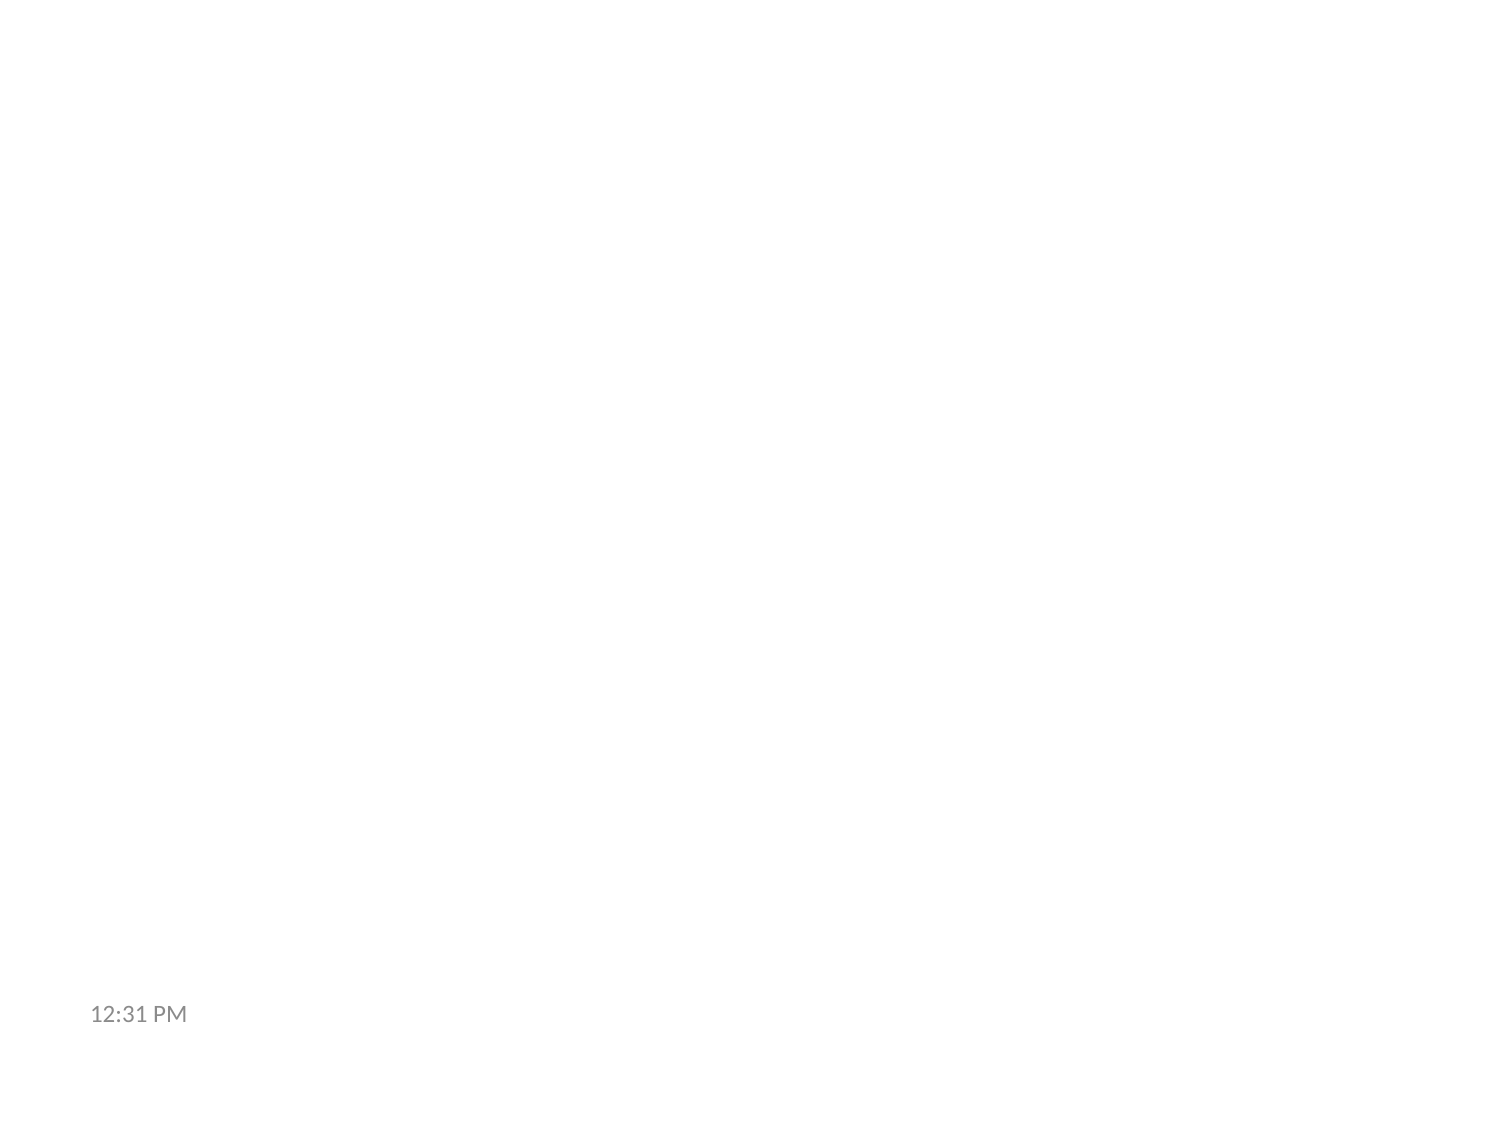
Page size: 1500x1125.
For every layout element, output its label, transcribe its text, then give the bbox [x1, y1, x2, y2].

text_box 3:35 PM [75, 982, 425, 1043]
